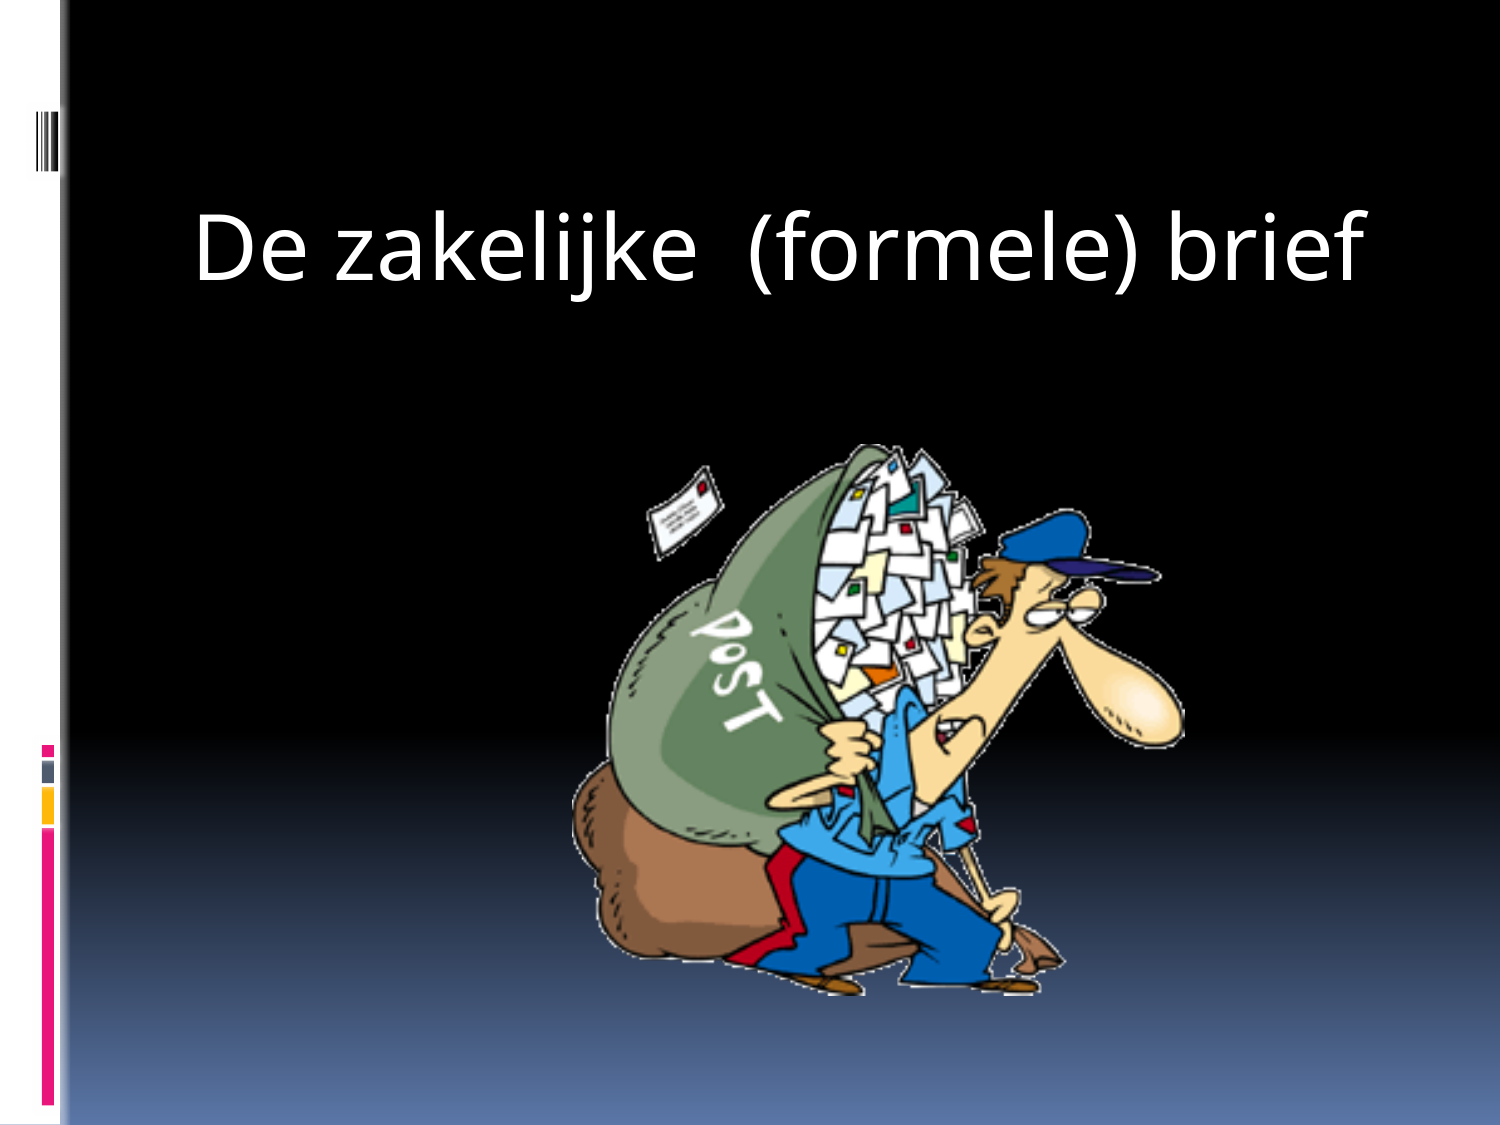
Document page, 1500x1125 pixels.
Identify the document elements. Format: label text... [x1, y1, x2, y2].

picture [572, 443, 1185, 996]
subtitle De zakelijke (formele) brief [140, 58, 1416, 307]
